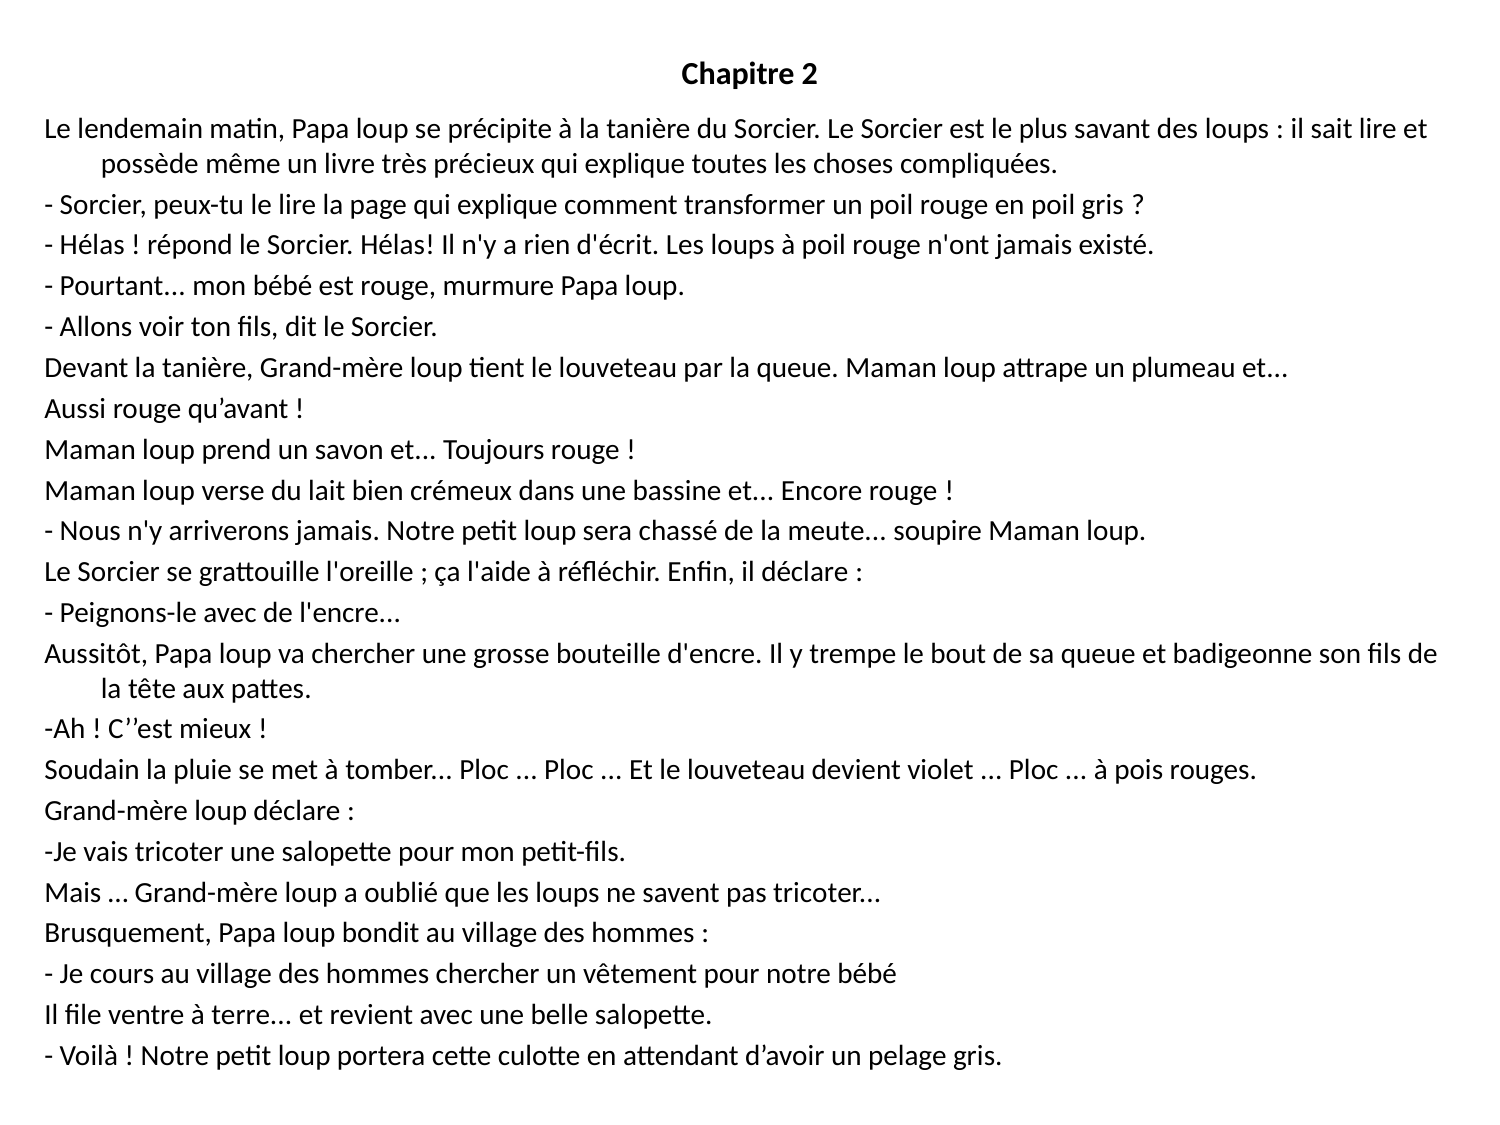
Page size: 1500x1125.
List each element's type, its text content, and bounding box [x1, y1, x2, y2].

title Chapitre 2 [75, 45, 1425, 101]
list Le lendemain matin, Papa loup se précipite à la tanière du Sorcier. Le Sorcier est le plus savant des loups : il sait lire et possède même un livre très précieux qui explique toutes les choses compliquées. - Sorcier, peux-tu le lire la page qui explique comment transformer un poil rouge en poil gris ? - Hélas ! répond le Sorcier. Hélas! Il n'y a rien d'écrit. Les loups à poil rouge n'ont jamais existé. - Pourtant... mon bébé est rouge, murmure Papa loup. - Allons voir ton fils, dit le Sorcier. Devant la tanière, Grand-mère loup tient le louveteau par la queue. Maman loup attrape un plumeau et... Aussi rouge qu’avant ! Maman loup prend un savon et... Toujours rouge ! Maman loup verse du lait bien crémeux dans une bassine et... Encore rouge ! - Nous n'y arriverons jamais. Notre petit loup sera chassé de la meute... soupire Maman loup. Le Sorcier se grattouille l'oreille ; ça l'aide à réfléchir. Enfin, il déclare : - Peignons-le avec de l'encre... Aussitôt, Papa loup va chercher une grosse bouteille d'encre. Il y trempe le bout de sa queue et badigeonne son fils de la tête aux pattes. -Ah ! C’’est mieux ! Soudain la pluie se met à tomber... Ploc ... Ploc ... Et le louveteau devient violet ... Ploc ... à pois rouges. Grand-mère loup déclare : -Je vais tricoter une salopette pour mon petit-fils. Mais … Grand-mère loup a oublié que les loups ne savent pas tricoter... Brusquement, Papa loup bondit au village des hommes : - Je cours au village des hommes chercher un vêtement pour notre bébé Il file ventre à terre... et revient avec une belle salopette. - Voilà ! Notre petit loup portera cette culotte en attendant d’avoir un pelage gris. [29, 101, 1471, 1125]
